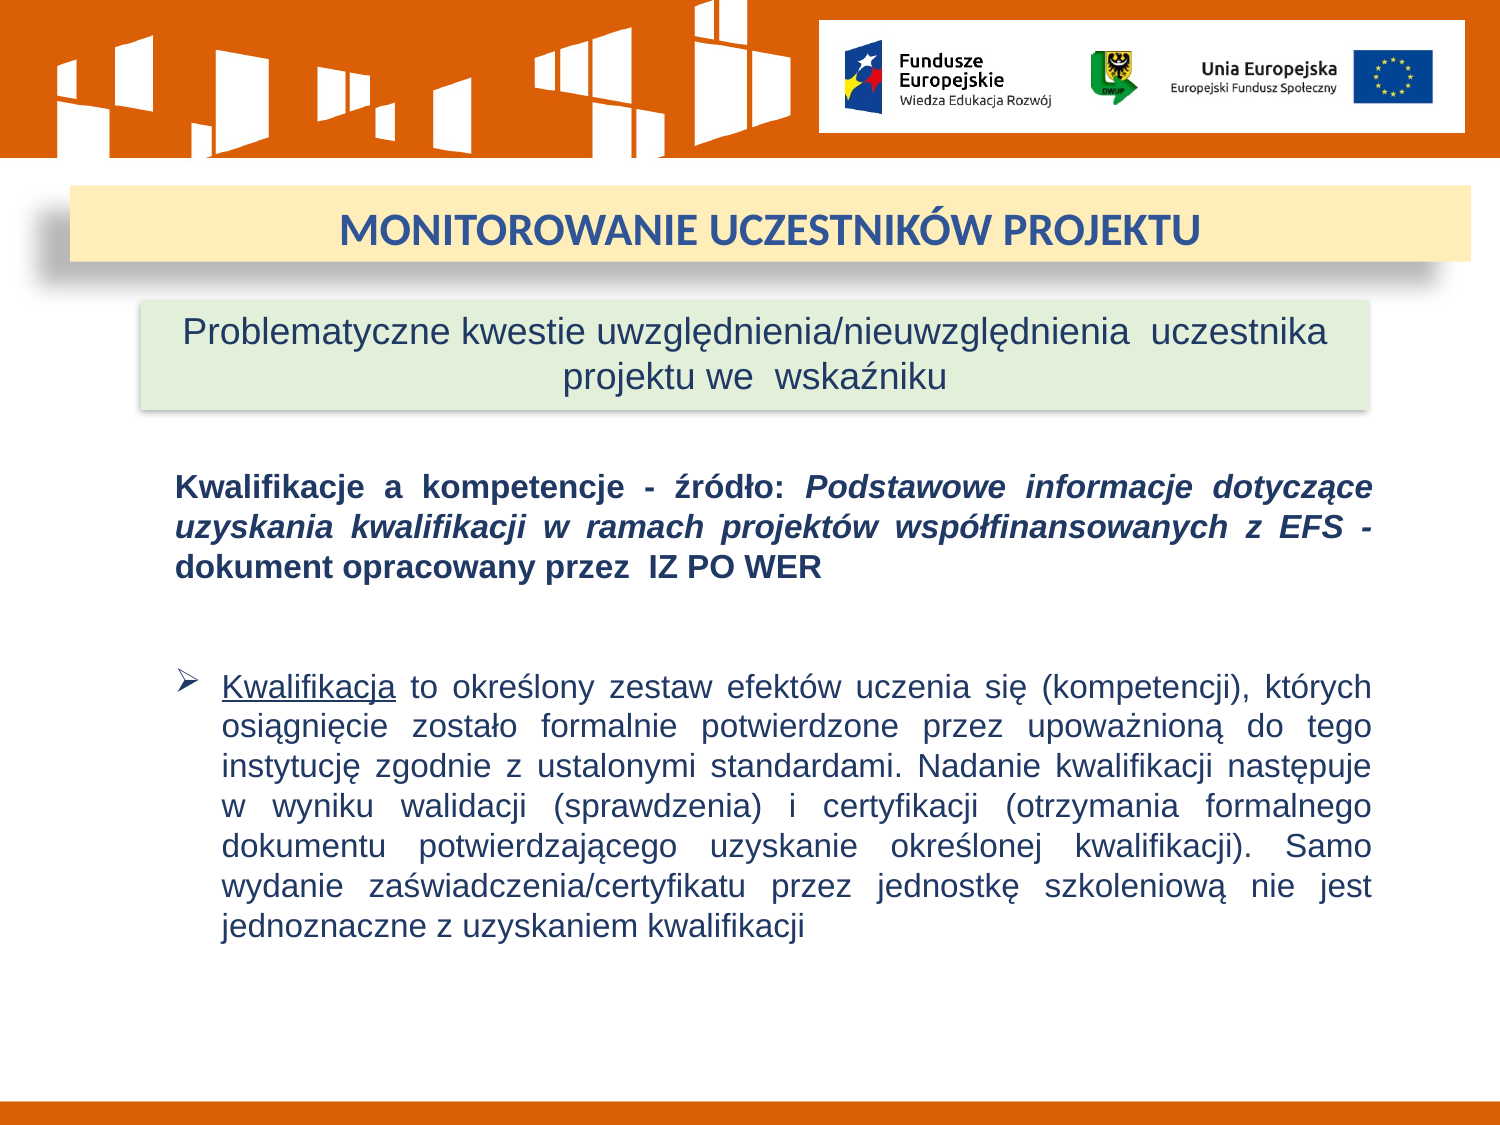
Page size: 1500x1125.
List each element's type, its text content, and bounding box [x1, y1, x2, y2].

text_box [819, 20, 1465, 133]
text_box MONITOROWANIE UCZESTNIKÓW PROJEKTU [70, 185, 1471, 262]
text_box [826, 21, 1450, 133]
picture [0, 0, 1500, 1125]
text_box Kwalifikacje a kompetencje - źródło: Podstawowe informacje dotyczące uzyskania kwalifikacji w ramach projektów współfinansowanych z EFS - dokument opracowany przez IZ PO WER Kwalifikacja to określony zestaw efektów uczenia się (kompetencji), których osiągnięcie zostało formalnie potwierdzone przez upoważnioną do tego instytucję zgodnie z ustalonymi standardami. Nadanie kwalifikacji następuje w wyniku walidacji (sprawdzenia) i certyfikacji (otrzymania formalnego dokumentu potwierdzającego uzyskanie określonej kwalifikacji). Samo wydanie zaświadczenia/certyfikatu przez jednostkę szkoleniową nie jest jednoznaczne z uzyskaniem kwalifikacji [160, 457, 1389, 1032]
text_box Problematyczne kwestie uwzględnienia/nieuwzględnienia uczestnika projektu we wskaźniku [140, 299, 1370, 410]
